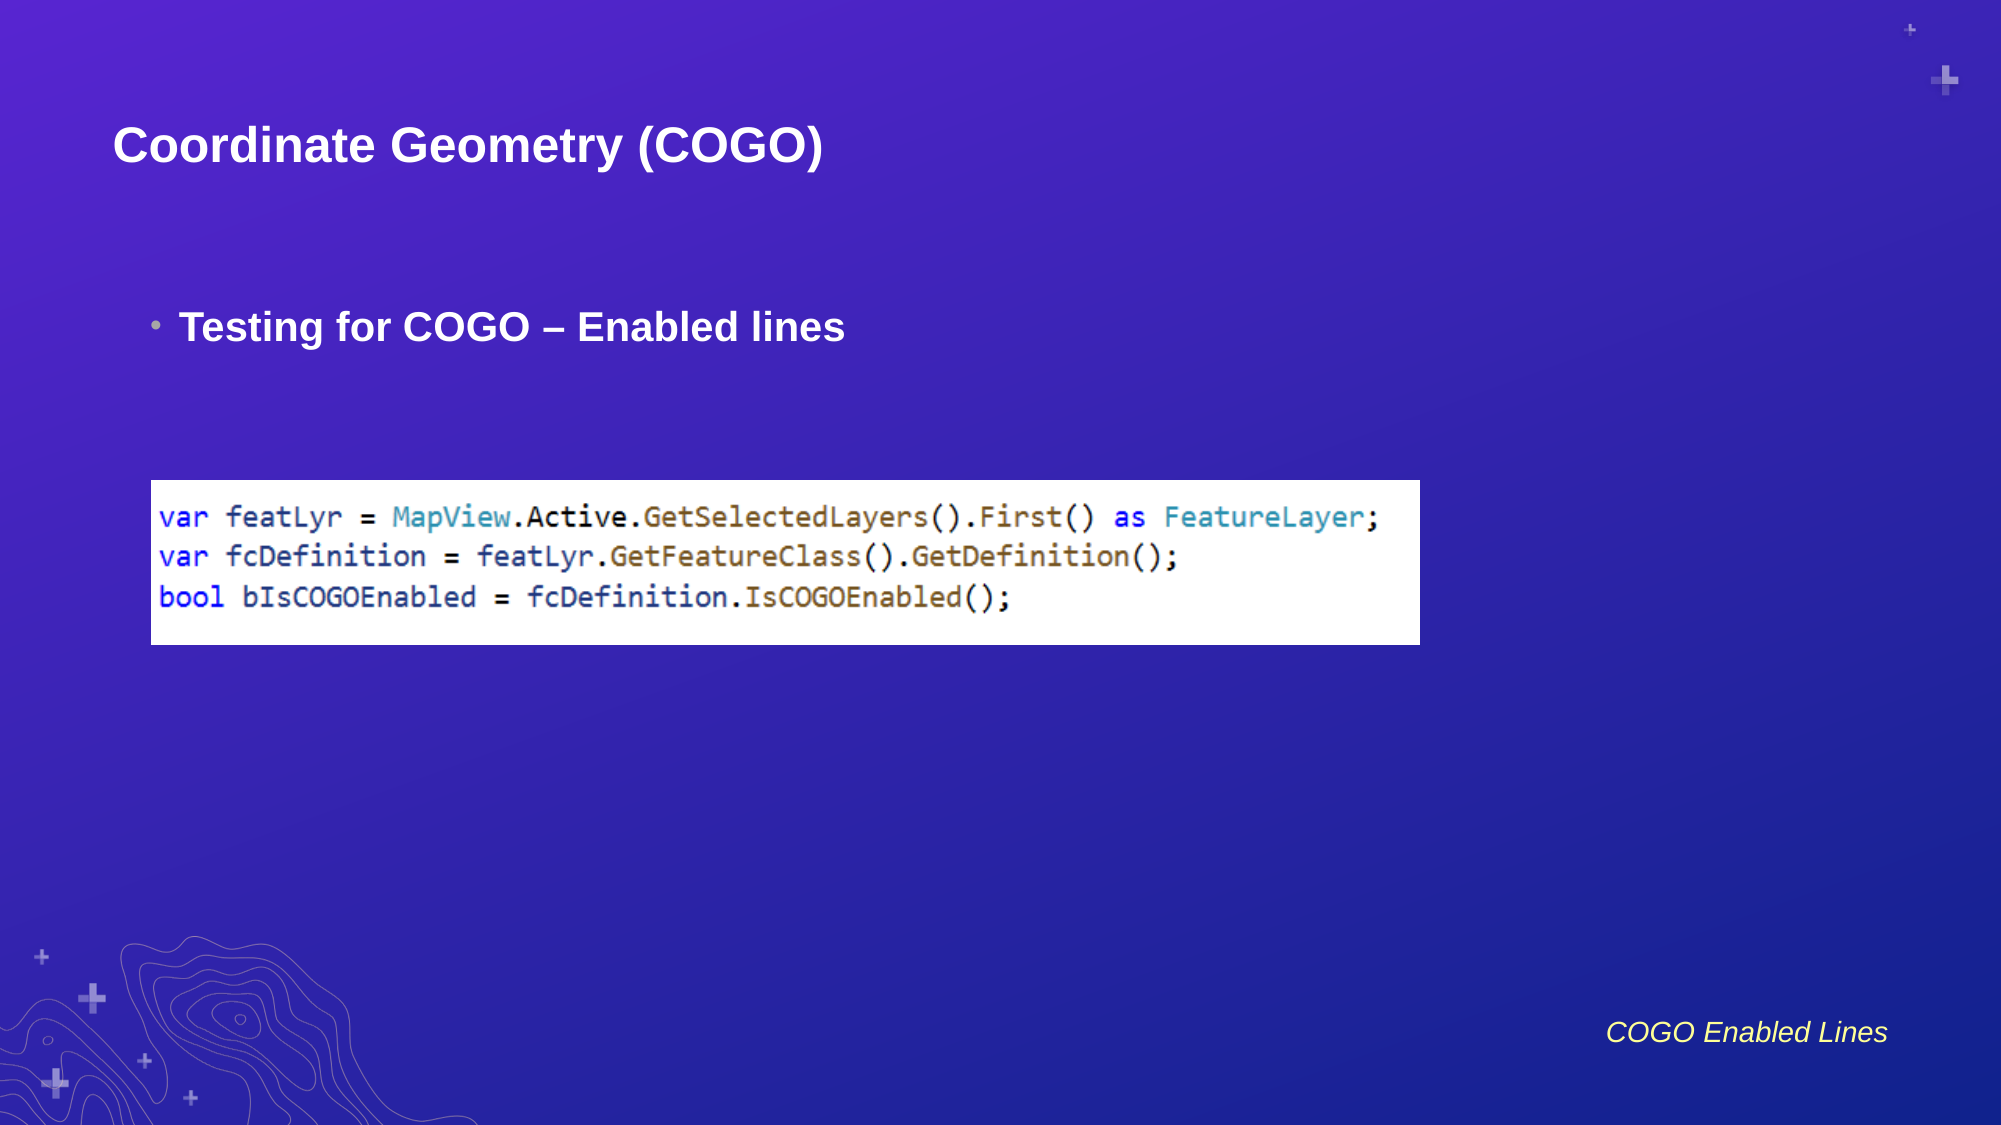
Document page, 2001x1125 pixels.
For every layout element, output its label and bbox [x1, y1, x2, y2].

picture [150, 480, 1420, 645]
text_box [0, 0, 2000, 1125]
